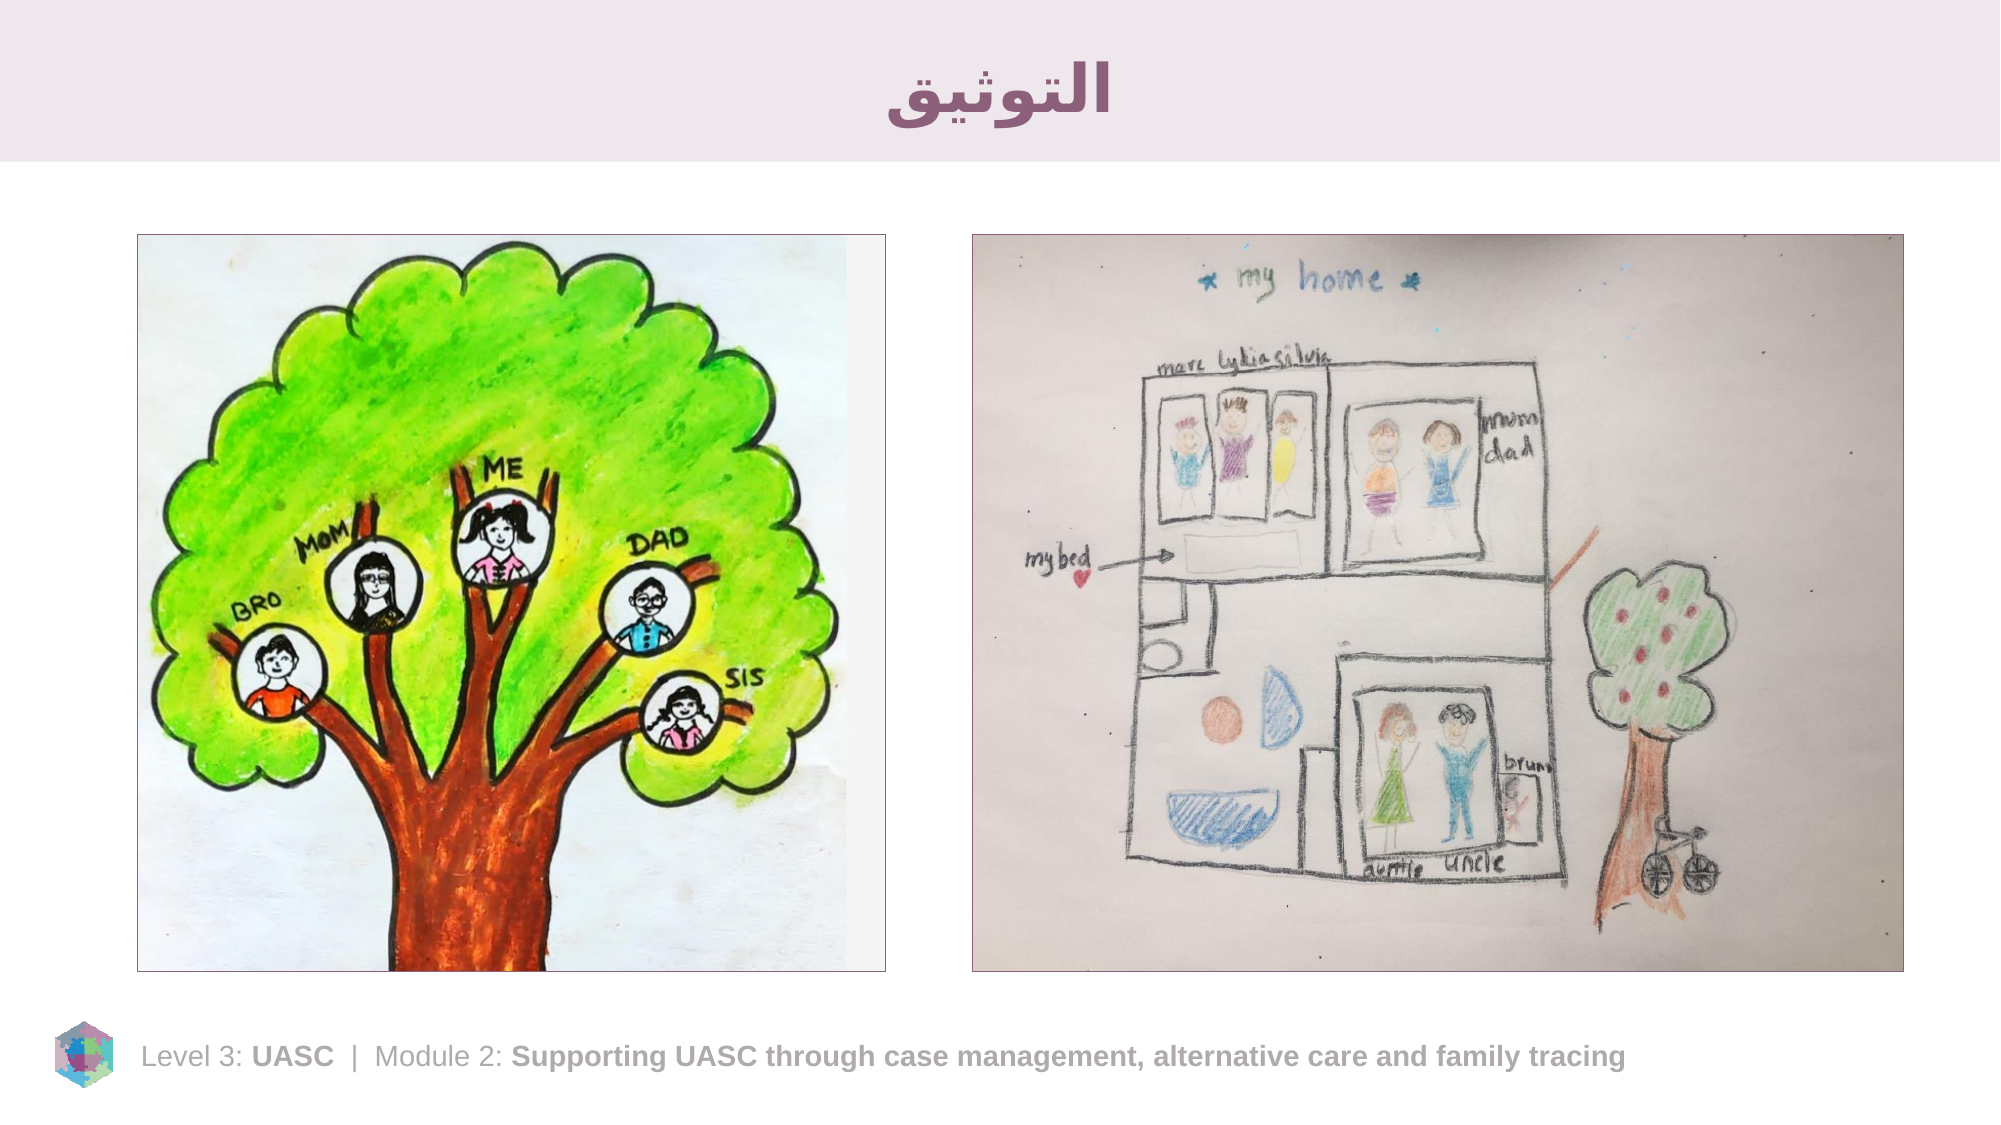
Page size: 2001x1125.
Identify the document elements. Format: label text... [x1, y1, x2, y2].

picture [55, 1021, 113, 1088]
picture [137, 233, 886, 973]
picture [972, 233, 1905, 973]
title التوثيق [137, 19, 1863, 163]
